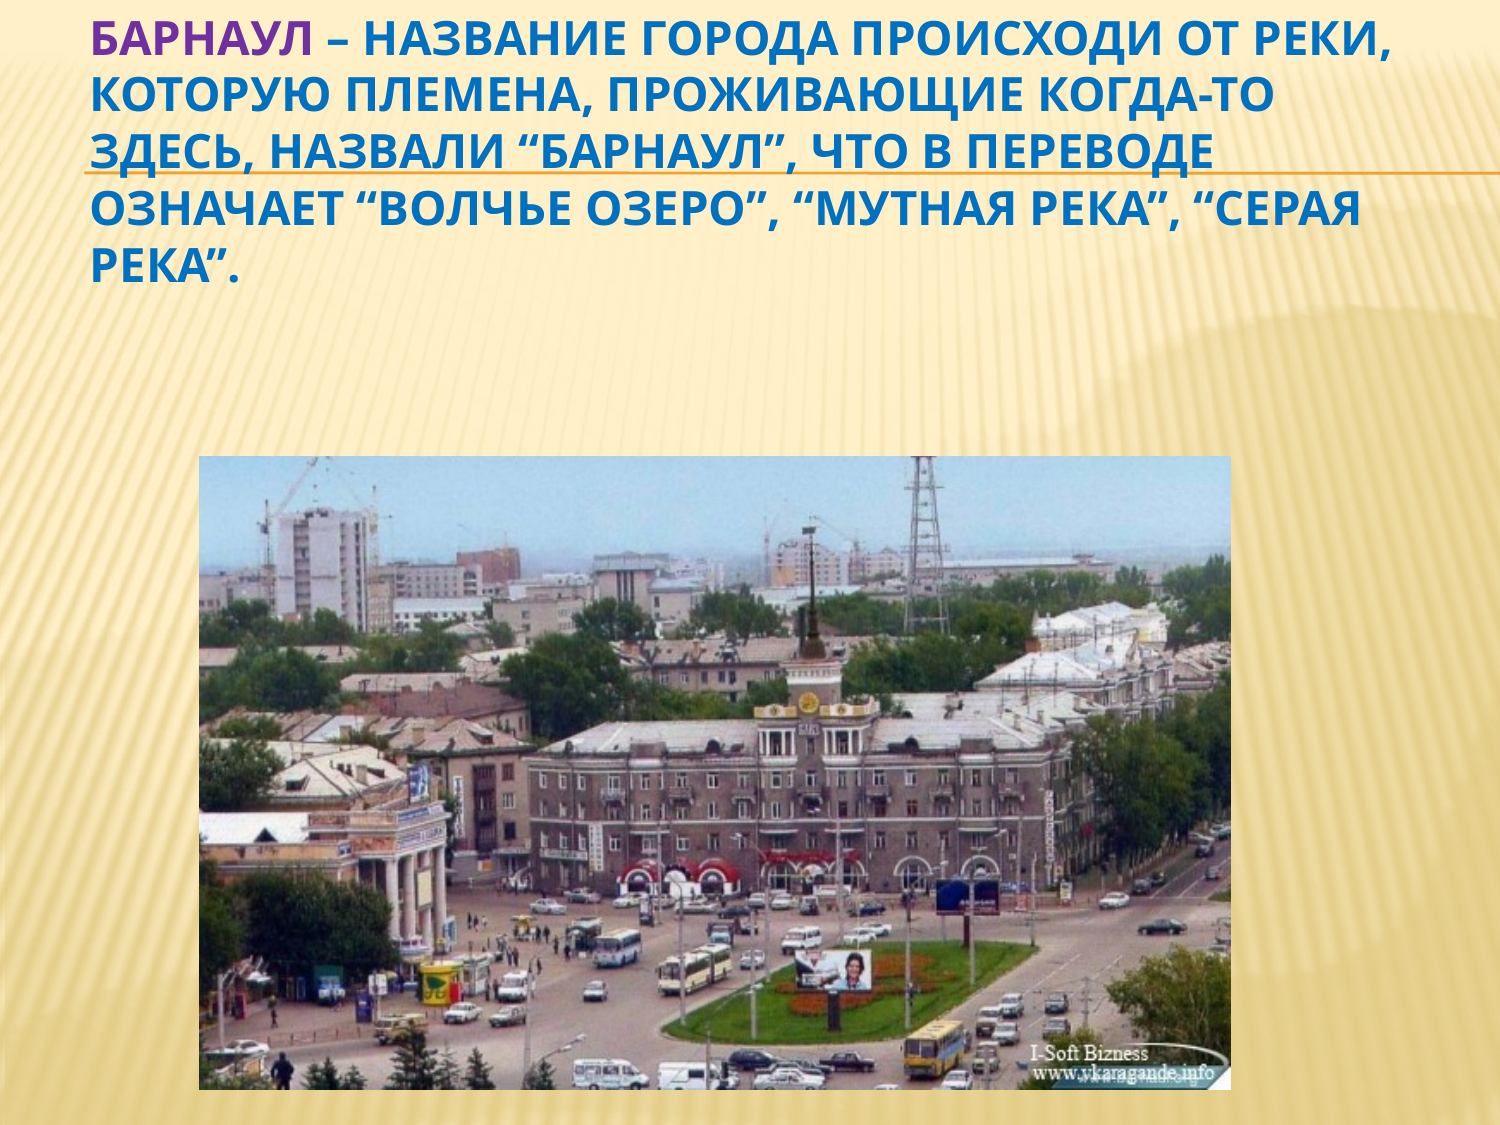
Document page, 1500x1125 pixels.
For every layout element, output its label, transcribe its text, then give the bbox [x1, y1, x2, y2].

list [198, 456, 1232, 1091]
title Барнаул – название города происходи от реки, которую племена, проживающие когда-то здесь, назвали “Барнаул”, что в переводе означает “волчье озеро”, “мутная река”, “серая река”. [75, 0, 1425, 375]
